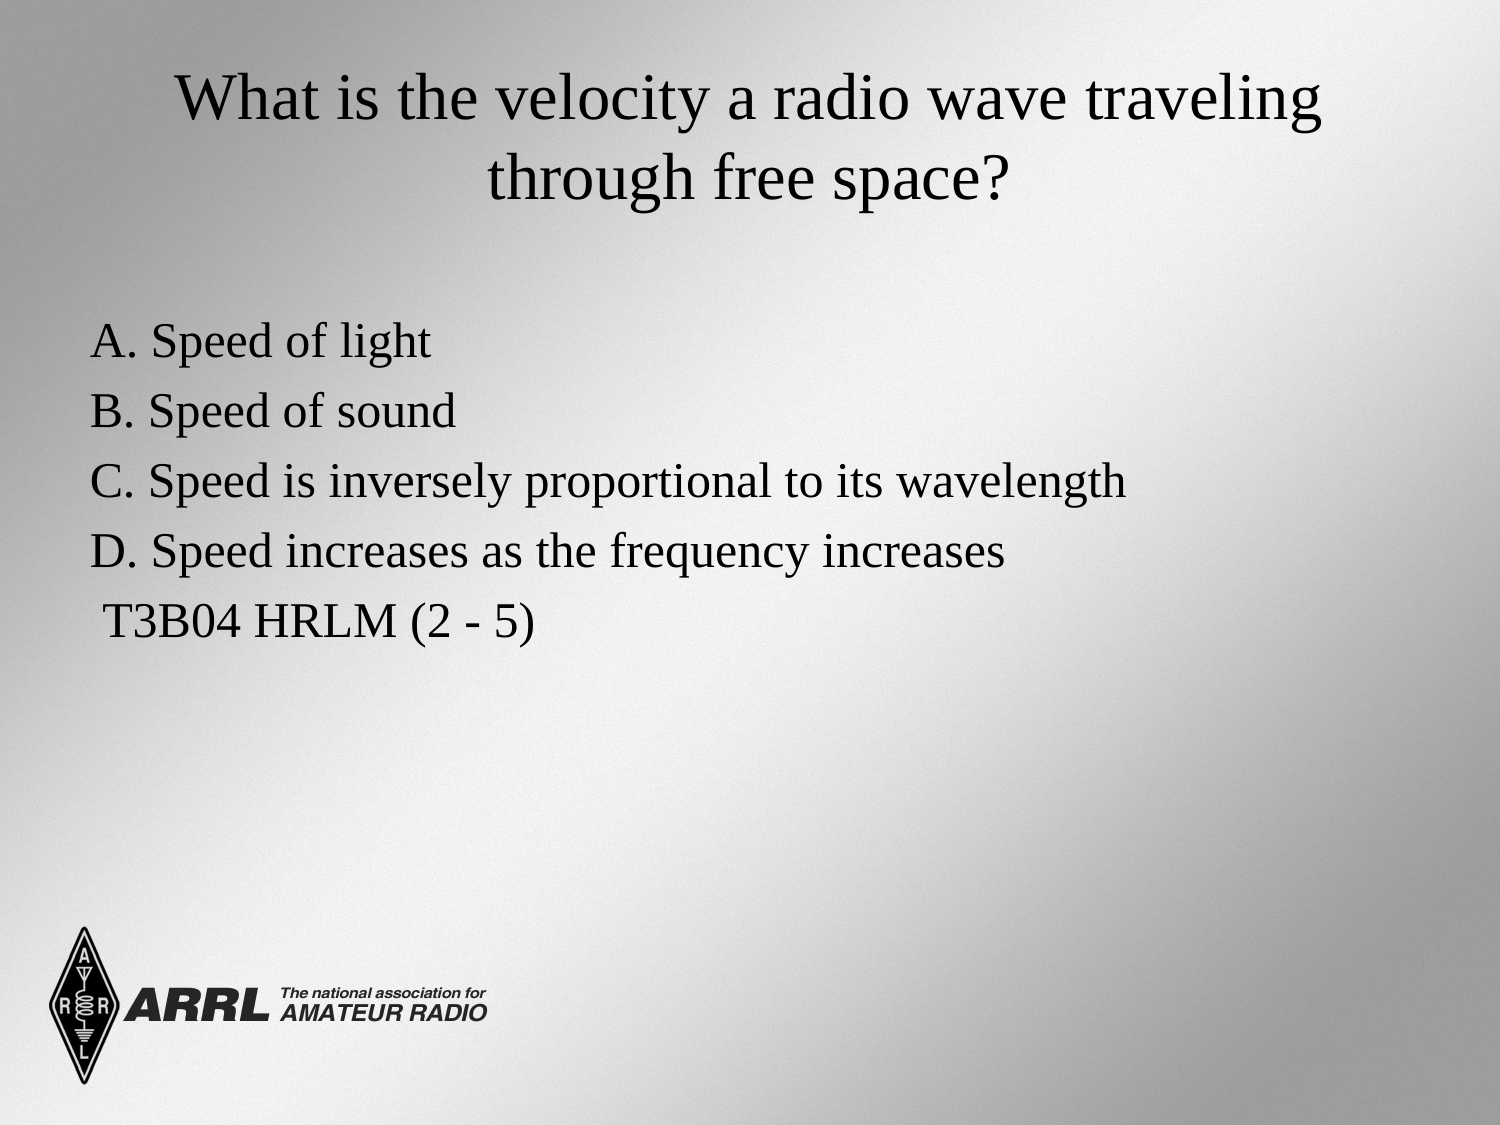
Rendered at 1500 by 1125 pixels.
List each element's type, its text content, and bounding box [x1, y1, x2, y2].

picture [0, 0, 1500, 1125]
list A. Speed of light B. Speed of sound C. Speed is inversely proportional to its wavelength D. Speed increases as the frequency increases T3B04 HRLM (2 - 5) [75, 299, 1425, 1005]
title What is the velocity a radio wave traveling through free space? [75, 45, 1425, 233]
